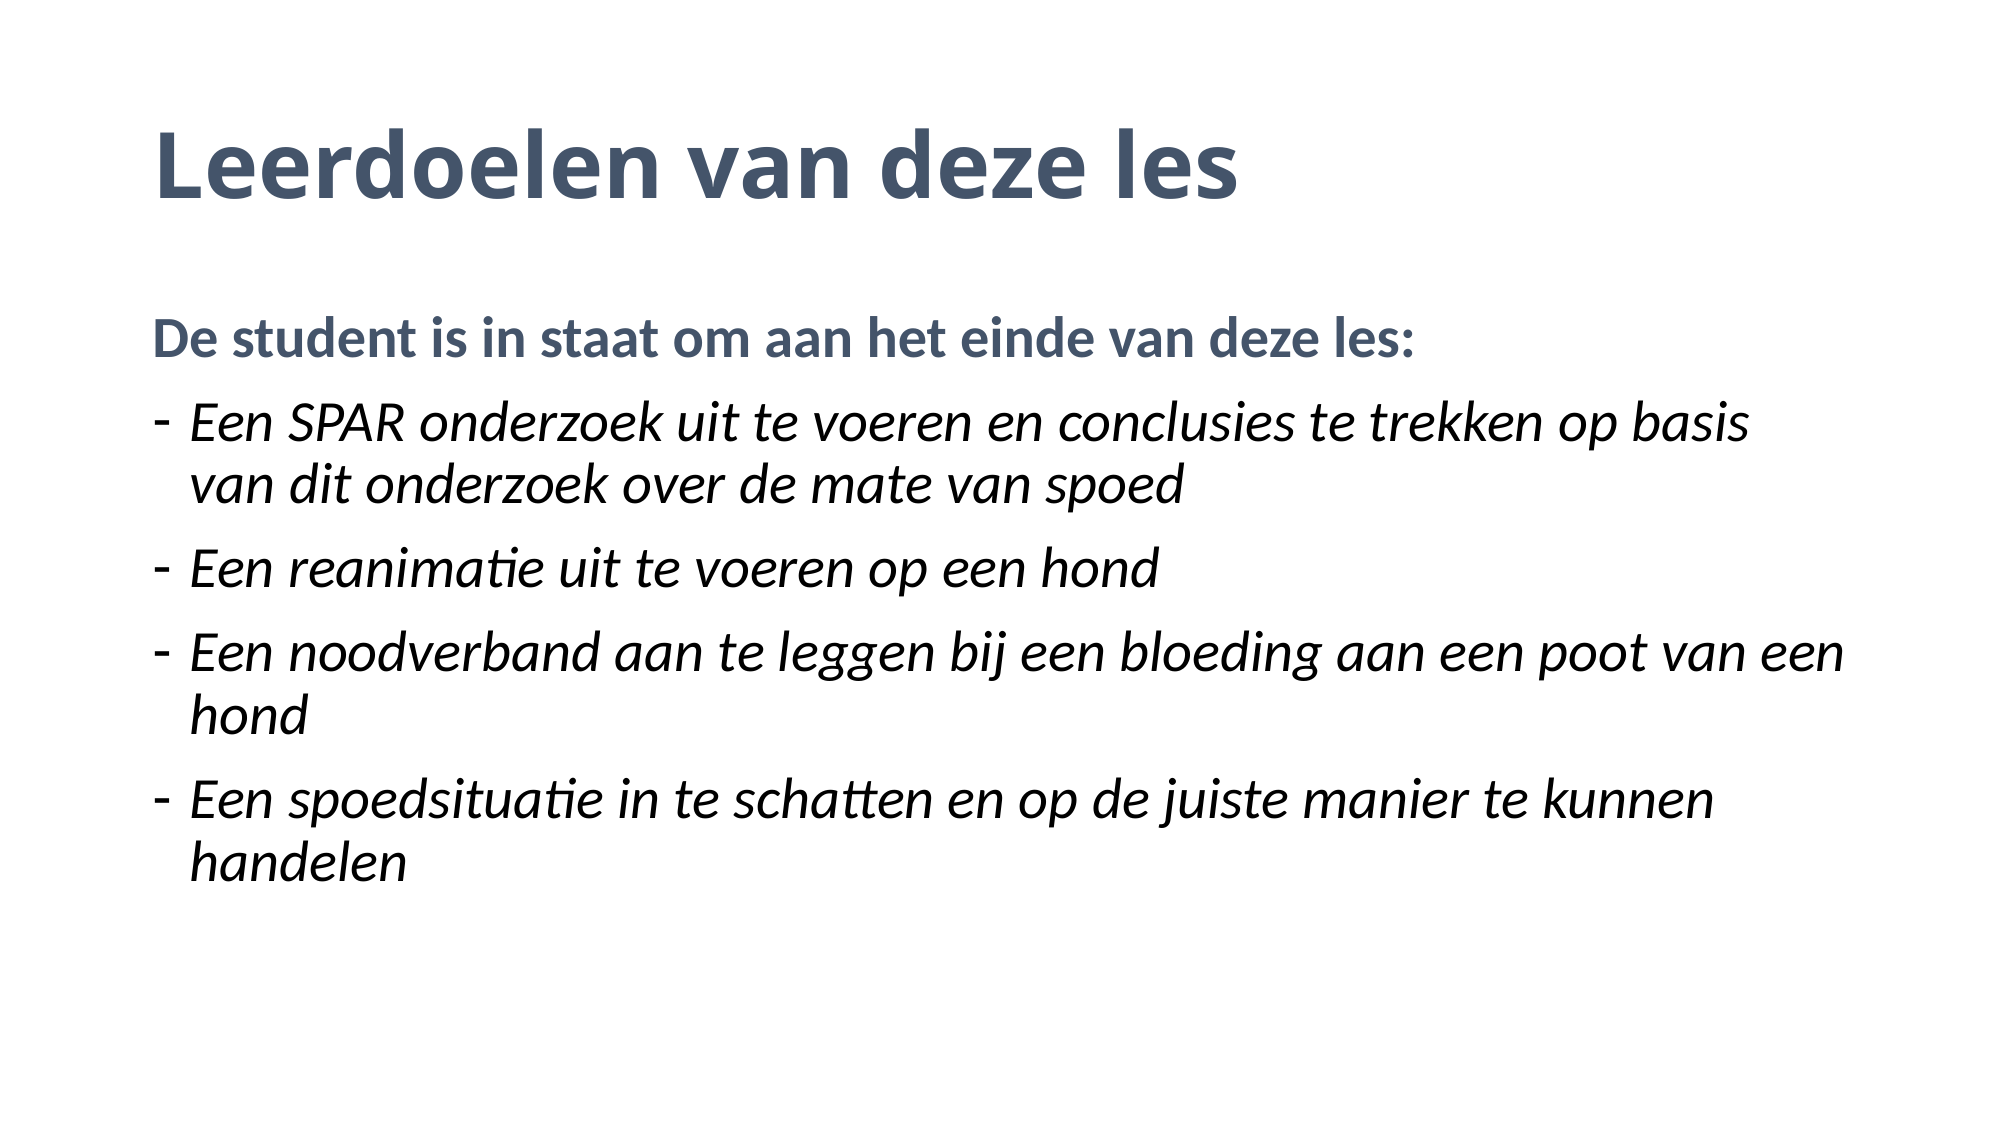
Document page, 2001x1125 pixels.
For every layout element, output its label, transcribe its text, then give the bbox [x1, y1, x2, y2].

title Leerdoelen van deze les [137, 59, 1863, 278]
list De student is in staat om aan het einde van deze les: Een SPAR onderzoek uit te voeren en conclusies te trekken op basis van dit onderzoek over de mate van spoed Een reanimatie uit te voeren op een hond Een noodverband aan te leggen bij een bloeding aan een poot van een hond Een spoedsituatie in te schatten en op de juiste manier te kunnen handelen [137, 299, 1863, 1014]
